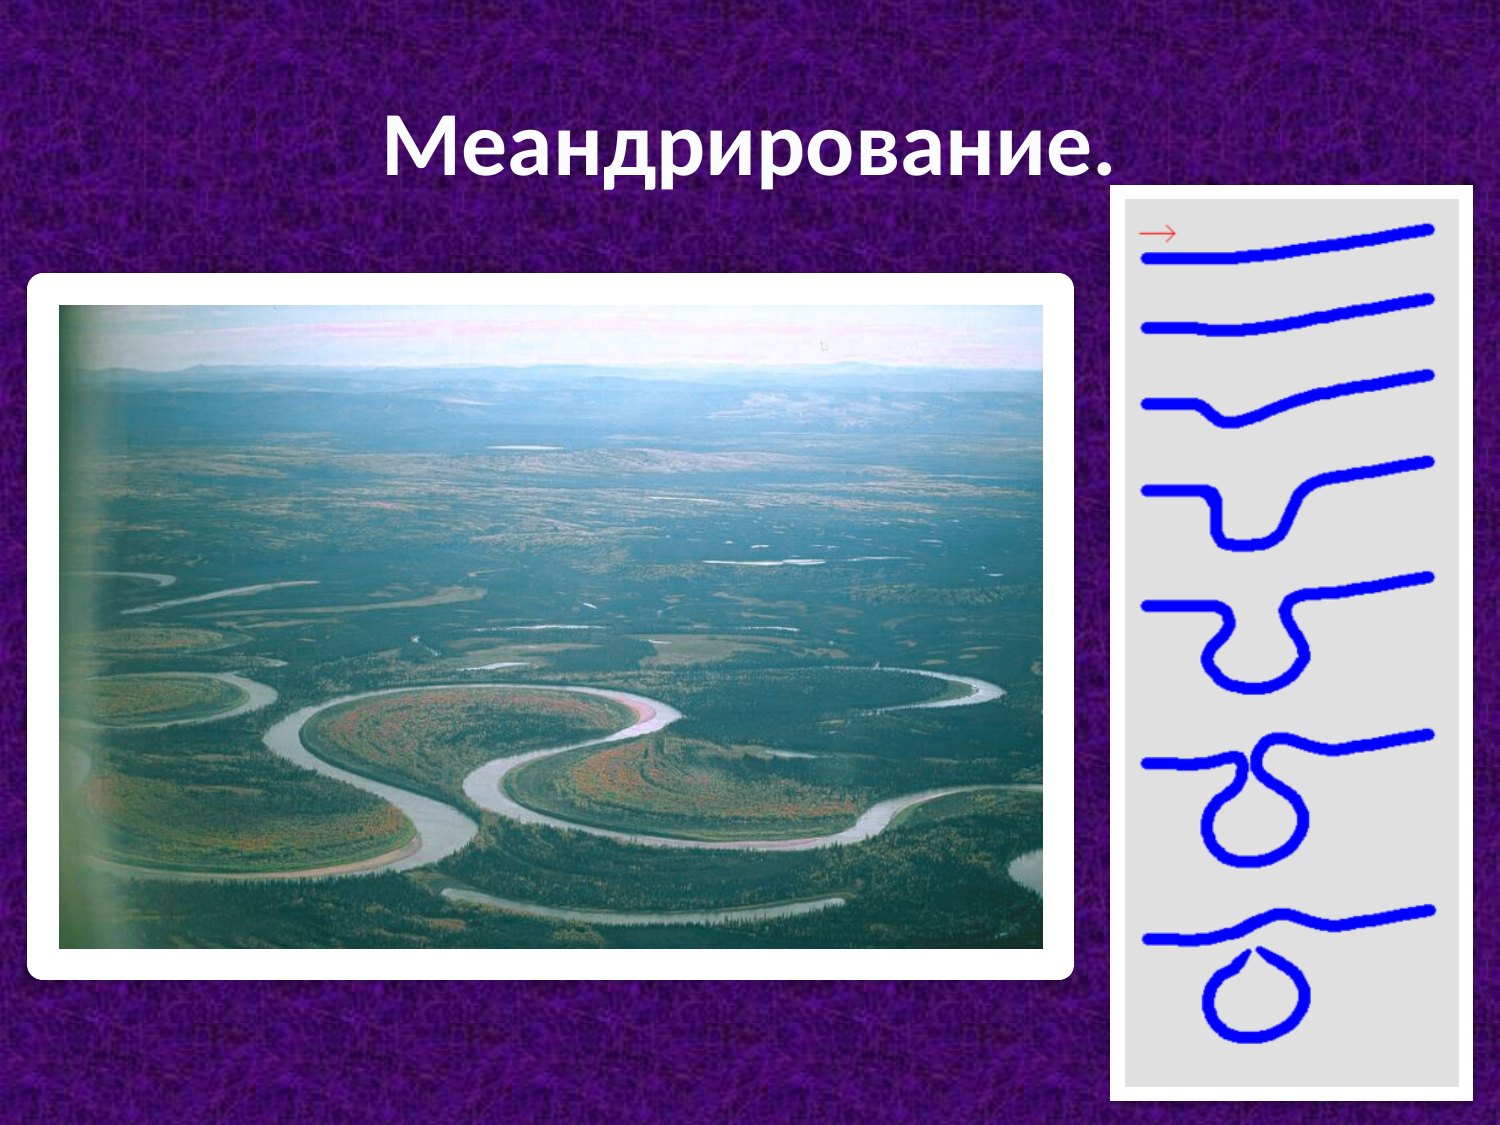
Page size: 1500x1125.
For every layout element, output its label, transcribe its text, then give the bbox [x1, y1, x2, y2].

title Меандрирование. [75, 45, 1425, 233]
picture [0, 0, 1500, 1125]
